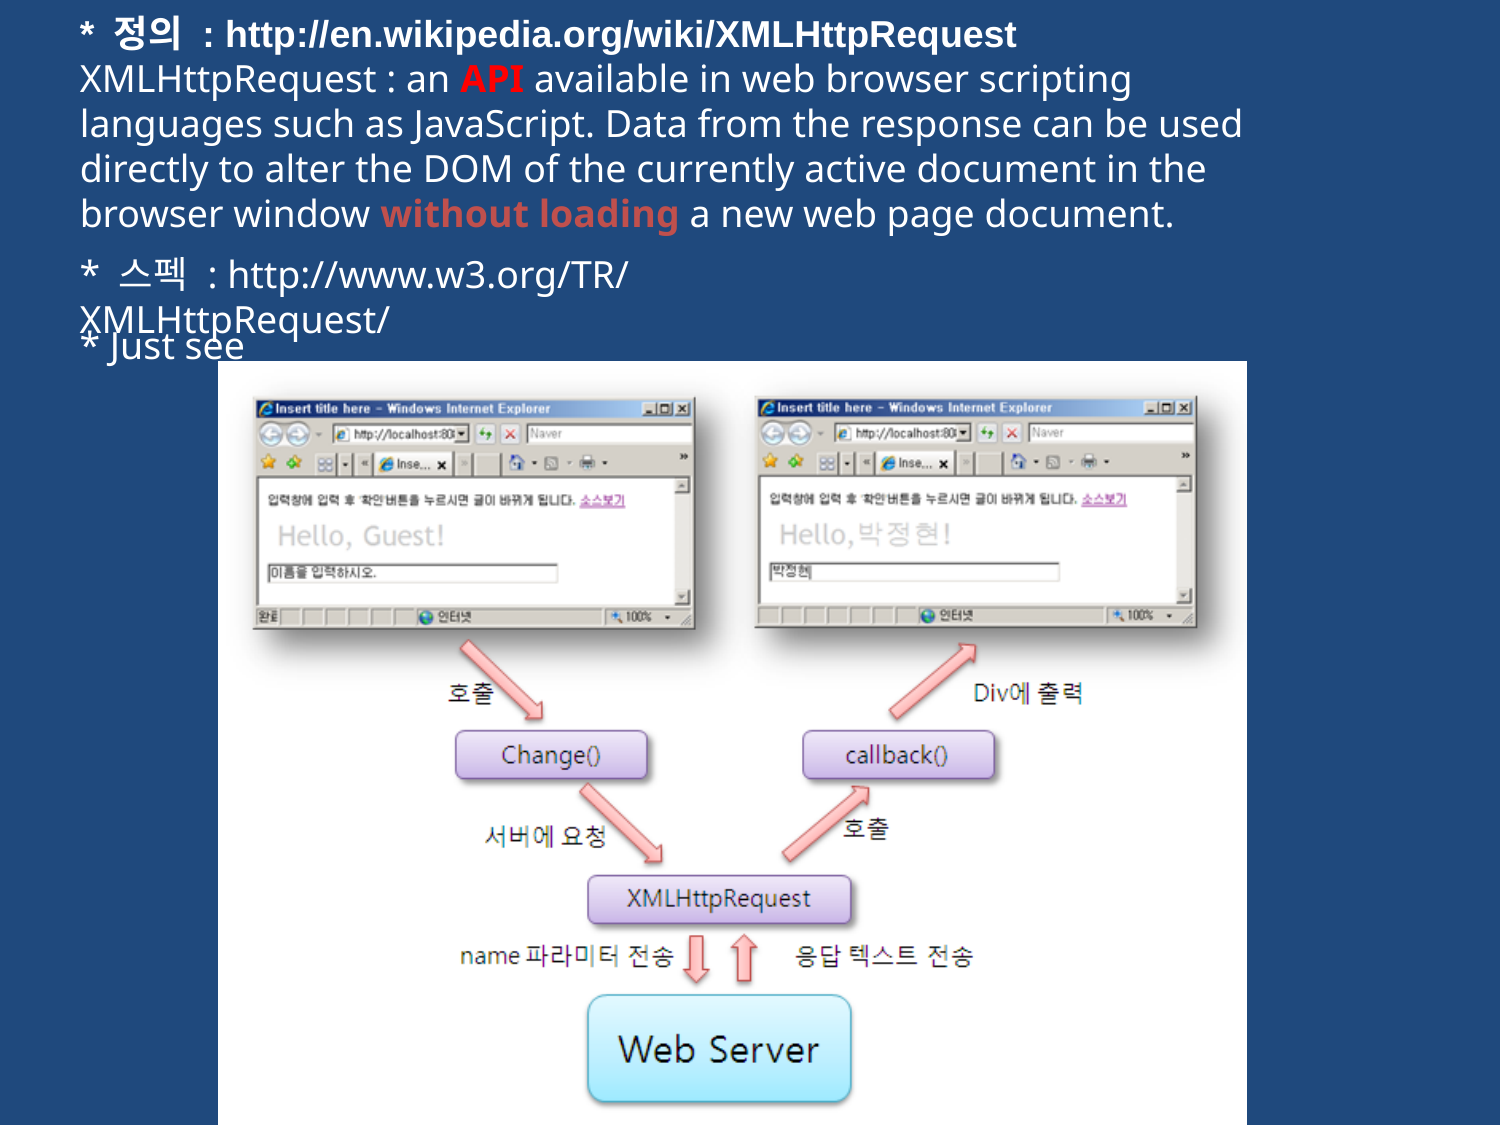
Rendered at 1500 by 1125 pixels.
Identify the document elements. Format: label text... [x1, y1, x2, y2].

text_box * Just see [64, 314, 260, 375]
picture [218, 361, 1247, 1125]
text_box * 스펙 : http://www.w3.org/TR/XMLHttpRequest/ [64, 243, 928, 349]
text_box * 정의 : http://en.wikipedia.org/wiki/XMLHttpRequest XMLHttpRequest : an API available in web browser scripting languages such as JavaScript. Data from the response can be used directly to alter the DOM of the currently active document in the browser window without loading a new web page document. [64, 2, 1341, 243]
